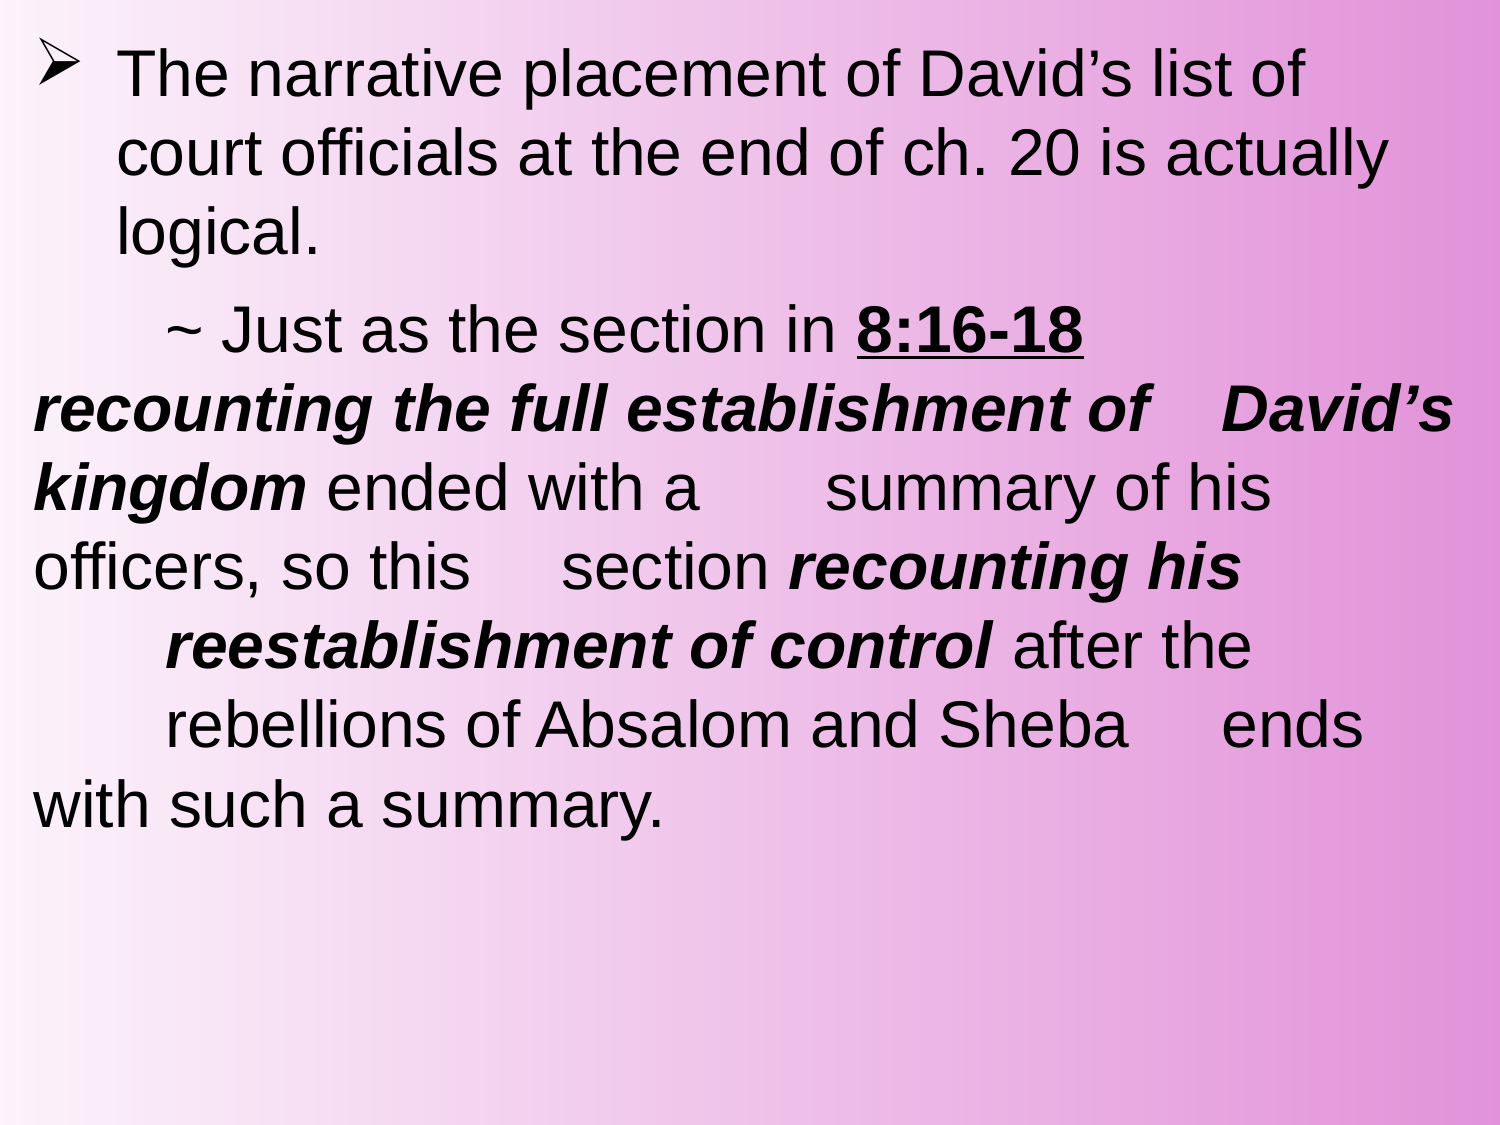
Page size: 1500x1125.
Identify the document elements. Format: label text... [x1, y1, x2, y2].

subtitle The narrative placement of David’s list of court officials at the end of ch. 20 is actually logical. ~ Just as the section in 8:16-18 recounting the full establishment of David’s kingdom ended with a summary of his officers, so this section recounting his reestablishment of control after the rebellions of Absalom and Sheba ends with such a summary. [18, 23, 1482, 1106]
